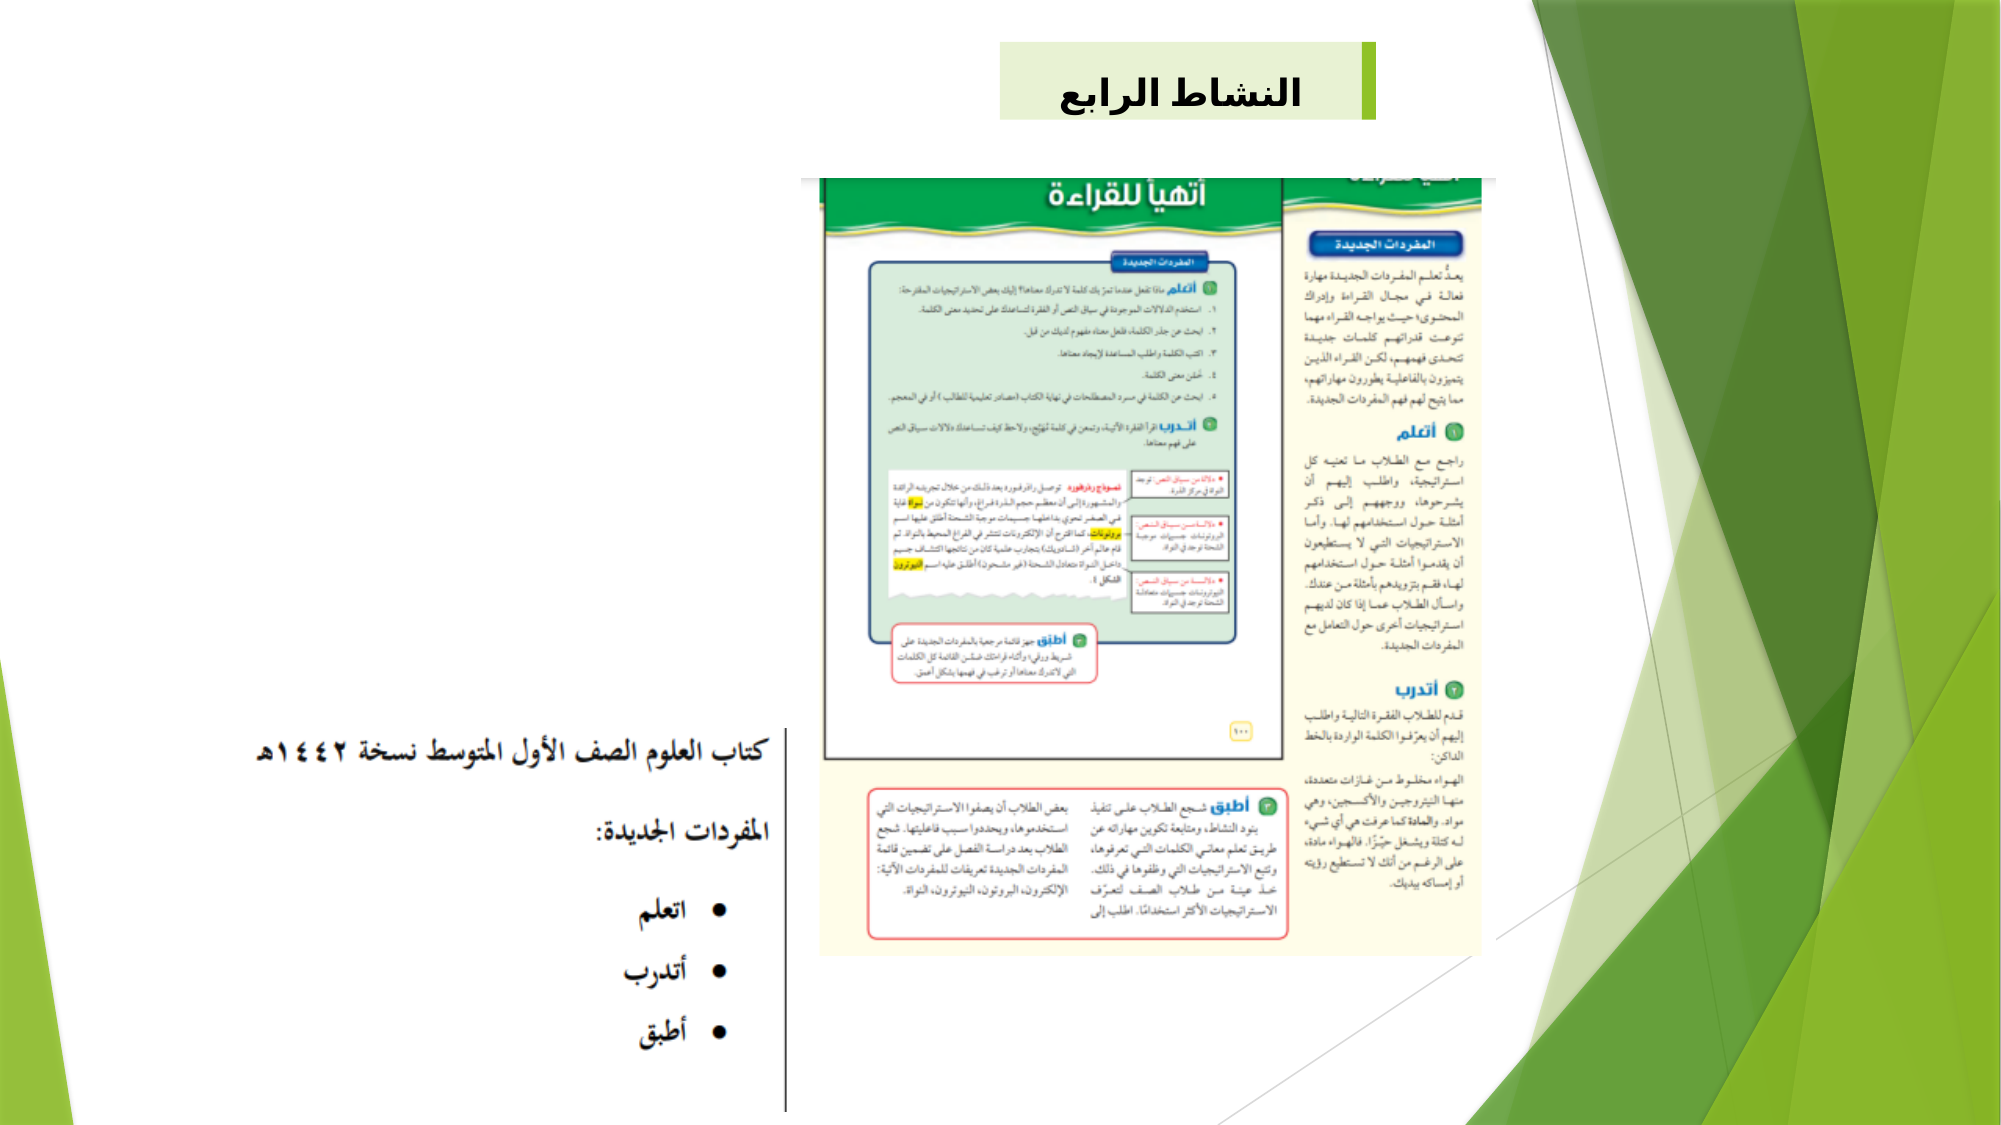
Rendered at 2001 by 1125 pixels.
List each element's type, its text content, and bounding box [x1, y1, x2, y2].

picture [801, 178, 1496, 957]
text_box النشاط الرابع [998, 40, 1360, 121]
picture [229, 727, 790, 1112]
text_box [1360, 40, 1378, 121]
